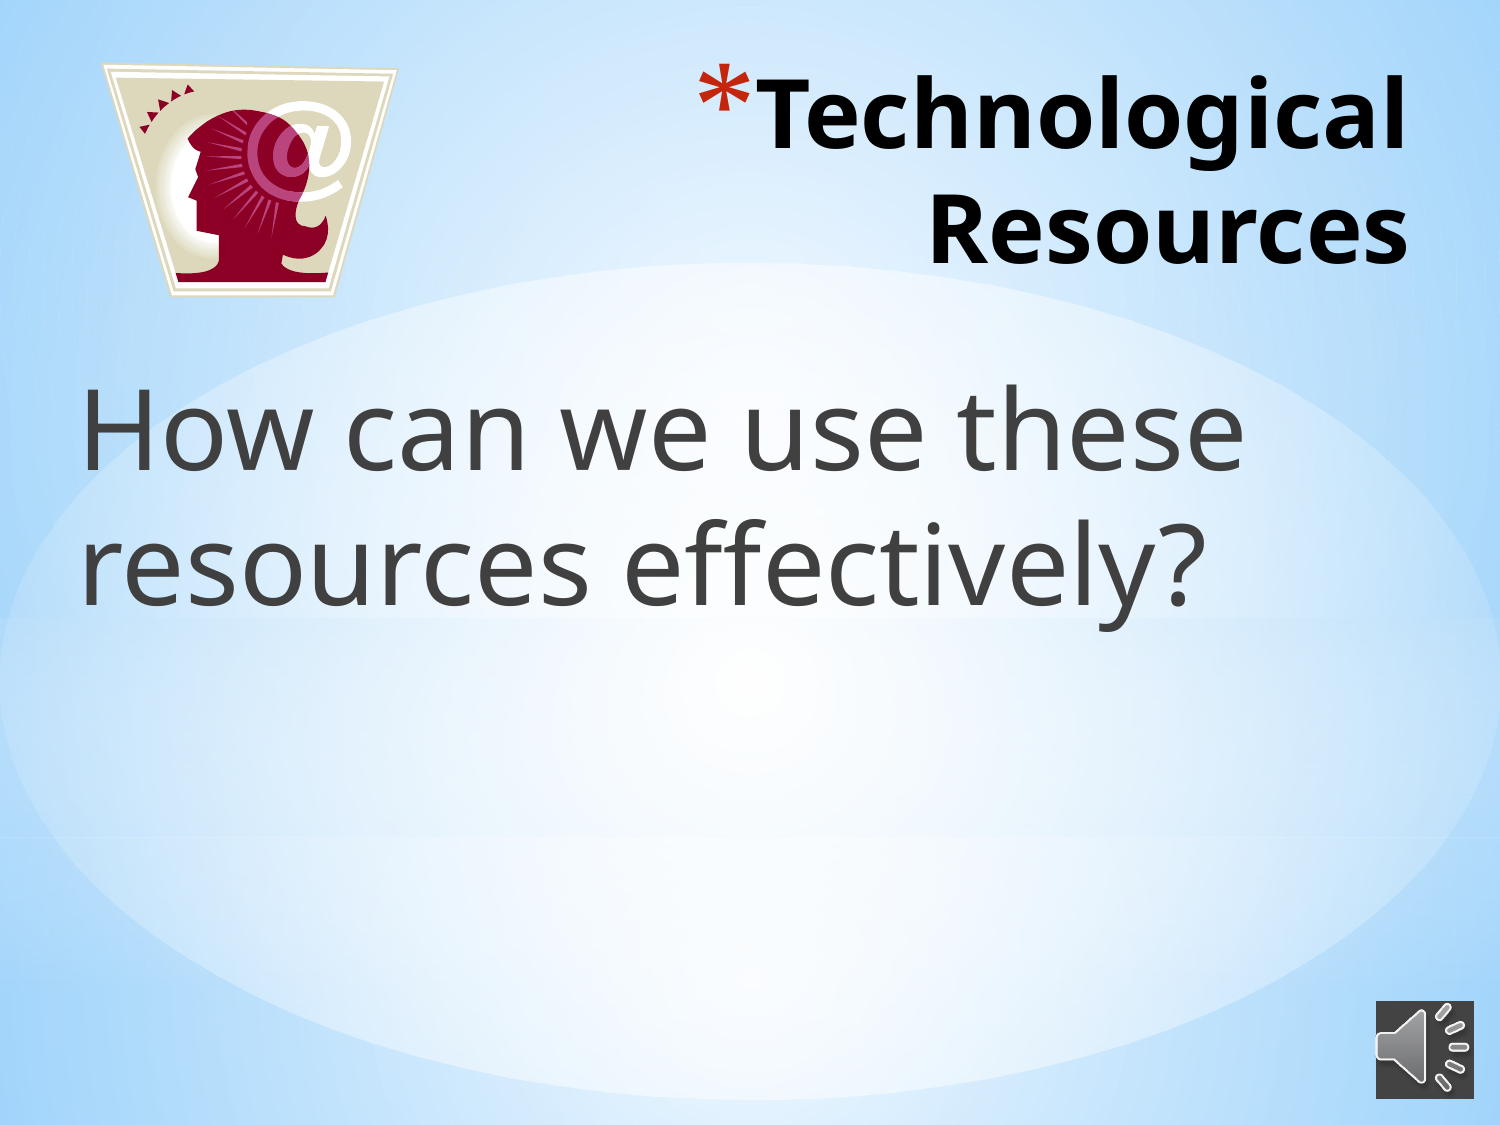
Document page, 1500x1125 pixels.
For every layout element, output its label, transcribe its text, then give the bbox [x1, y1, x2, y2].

picture [100, 62, 400, 298]
title Technological Resources [399, 45, 1425, 233]
list How can we use these resources effectively? [62, 350, 1413, 750]
picture [1374, 999, 1476, 1101]
